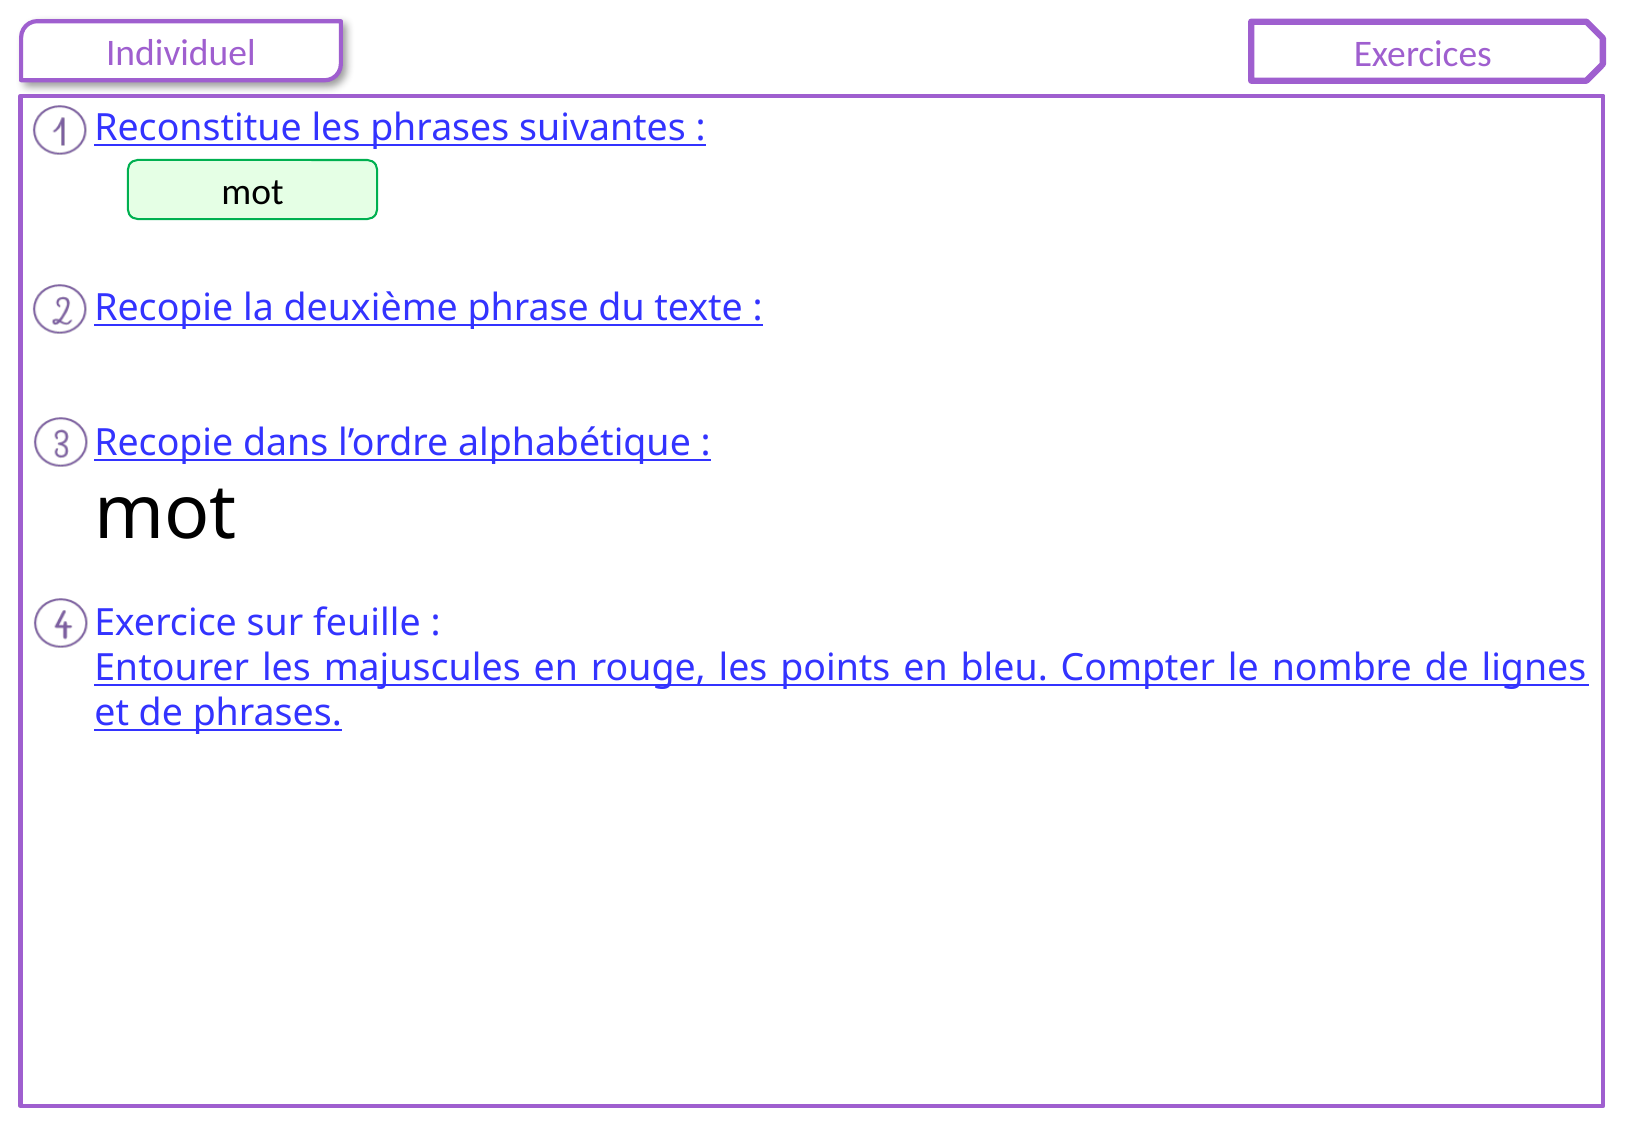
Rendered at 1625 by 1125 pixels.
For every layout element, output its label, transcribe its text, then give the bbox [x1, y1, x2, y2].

picture [21, 275, 106, 372]
text_box mot [125, 157, 380, 222]
picture [22, 408, 107, 505]
picture [21, 96, 106, 193]
picture [22, 589, 107, 686]
list Reconstitue les phrases suivantes : Recopie la deuxième phrase du texte : Recopie dans l’ordre alphabétique : mot Exercice sur feuille : Entourer les majuscules en rouge, les points en bleu. Compter le nombre de lignes et de phrases. [18, 94, 1605, 1108]
